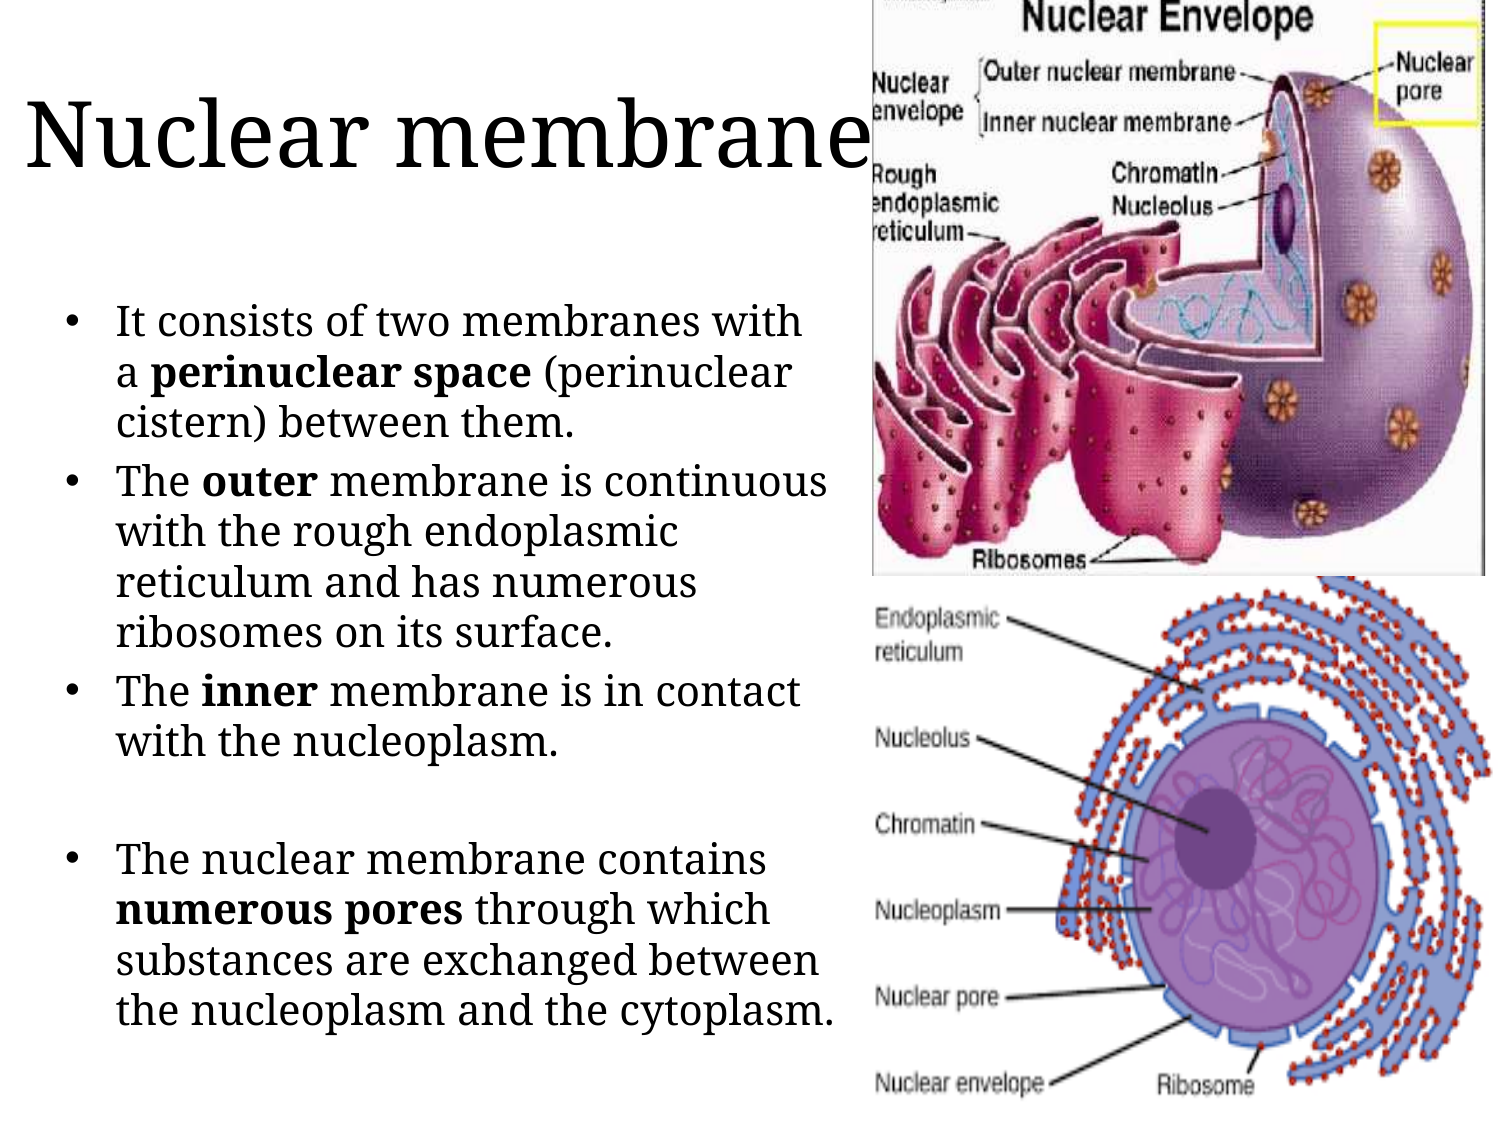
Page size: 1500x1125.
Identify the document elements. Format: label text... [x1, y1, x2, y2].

list It consists of two membranes with a perinuclear space (perinuclear cistern) between them. The outer membrane is continuous with the rough endoplasmic reticulum and has numerous ribosomes on its surface. The inner membrane is in contact with the nucleoplasm. The nuclear membrane contains numerous pores through which substances are exchanged between the nucleoplasm and the cytoplasm. [50, 287, 850, 1088]
picture [872, 0, 1500, 1125]
title Nuclear membrane [0, 37, 867, 225]
